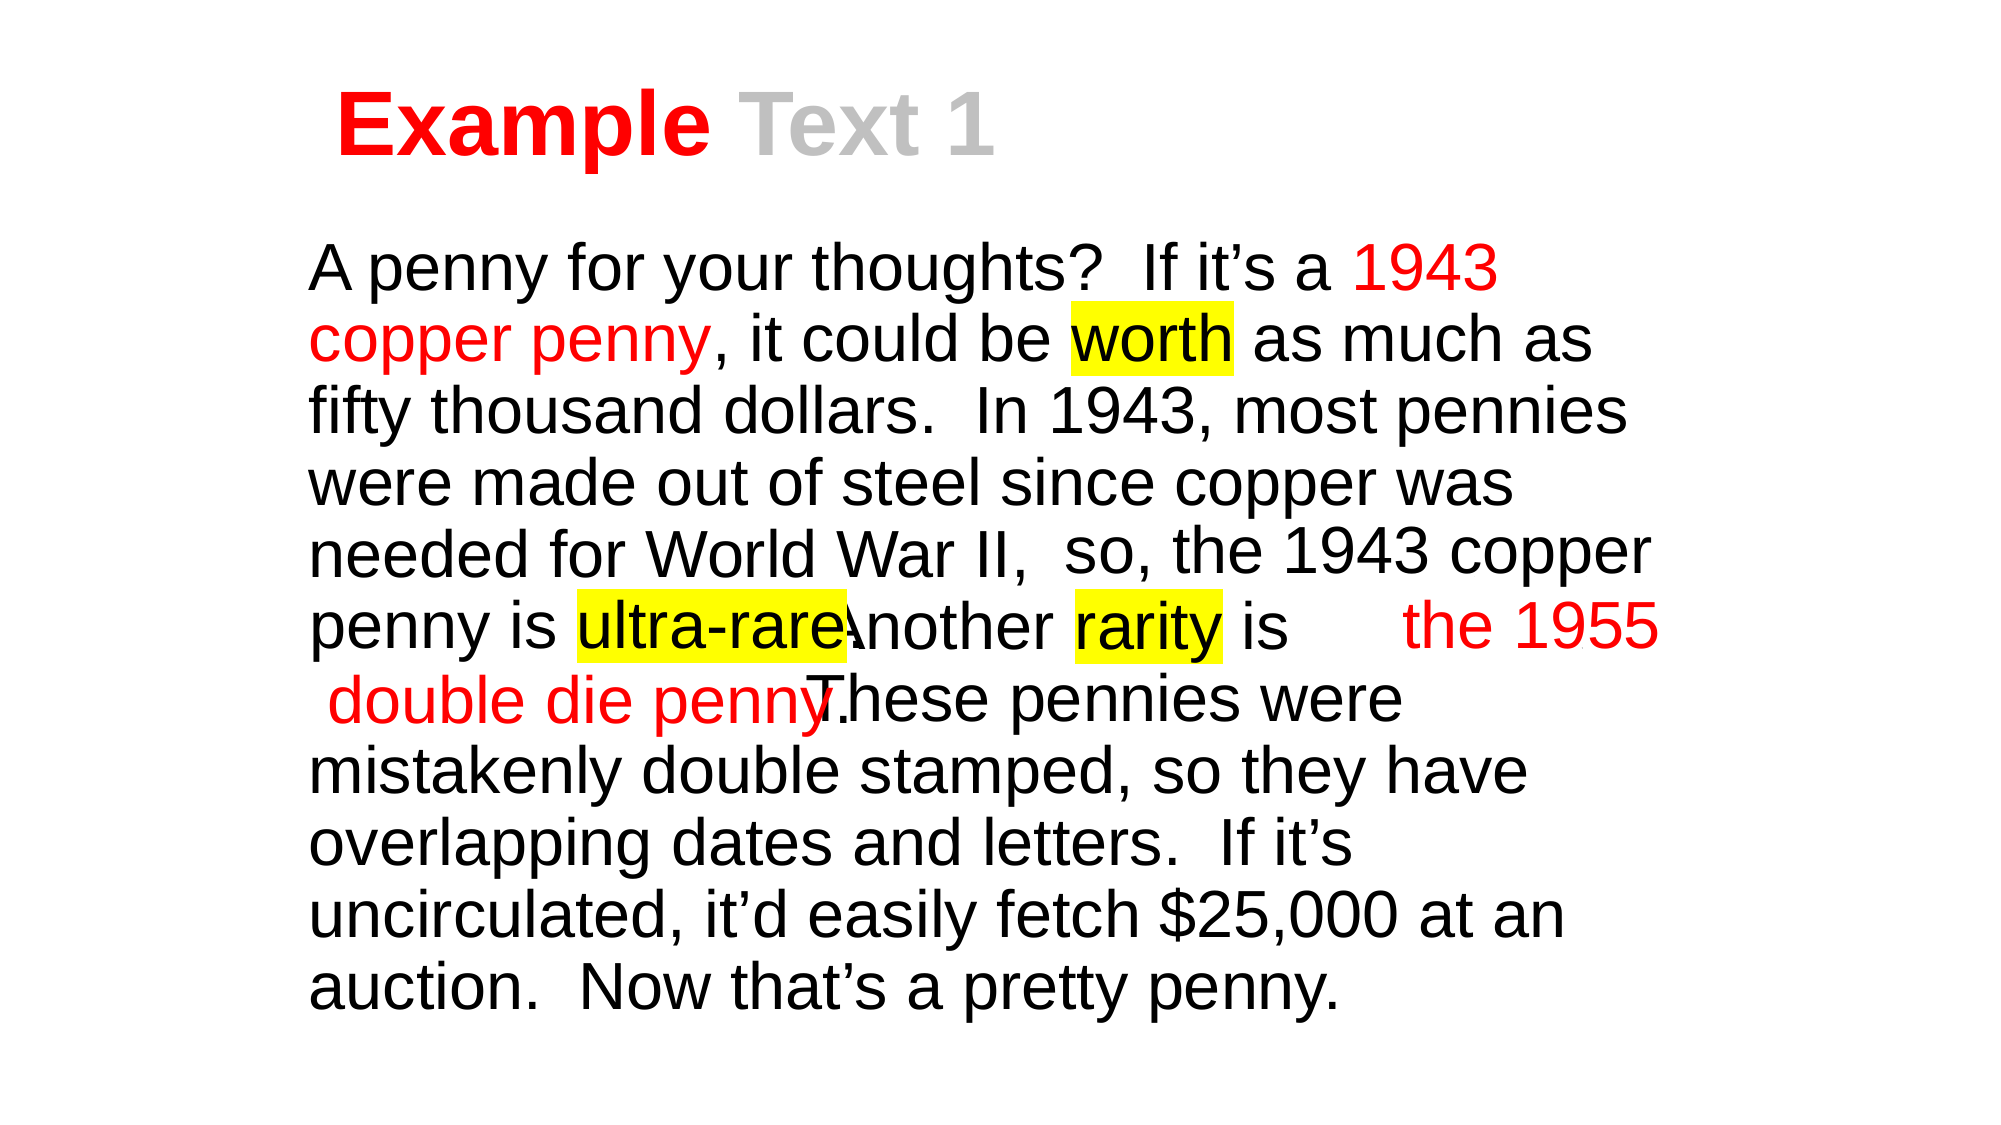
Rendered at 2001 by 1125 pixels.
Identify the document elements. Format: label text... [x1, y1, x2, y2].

title Example Text 1 [320, 24, 1671, 213]
text_box so, the 1943 copper [1049, 499, 1738, 595]
list A penny for your thoughts? If it’s a 1943 copper penny, it could be worth as much as fifty thousand dollars. In 1943, most pennies were made out of steel since copper was needed for World War II, . . Another rarity is . . T These pennies were mistakenly double stamped, so they have overlapping dates and letters. If it’s uncirculated, it’d easily fetch $25,000 at an auction. Now that’s a pretty penny. [237, 224, 1663, 1075]
text_box the 1955 [1387, 574, 1750, 670]
text_box double die penny. [312, 649, 875, 745]
text_box penny is ultra-rare. [295, 574, 996, 670]
